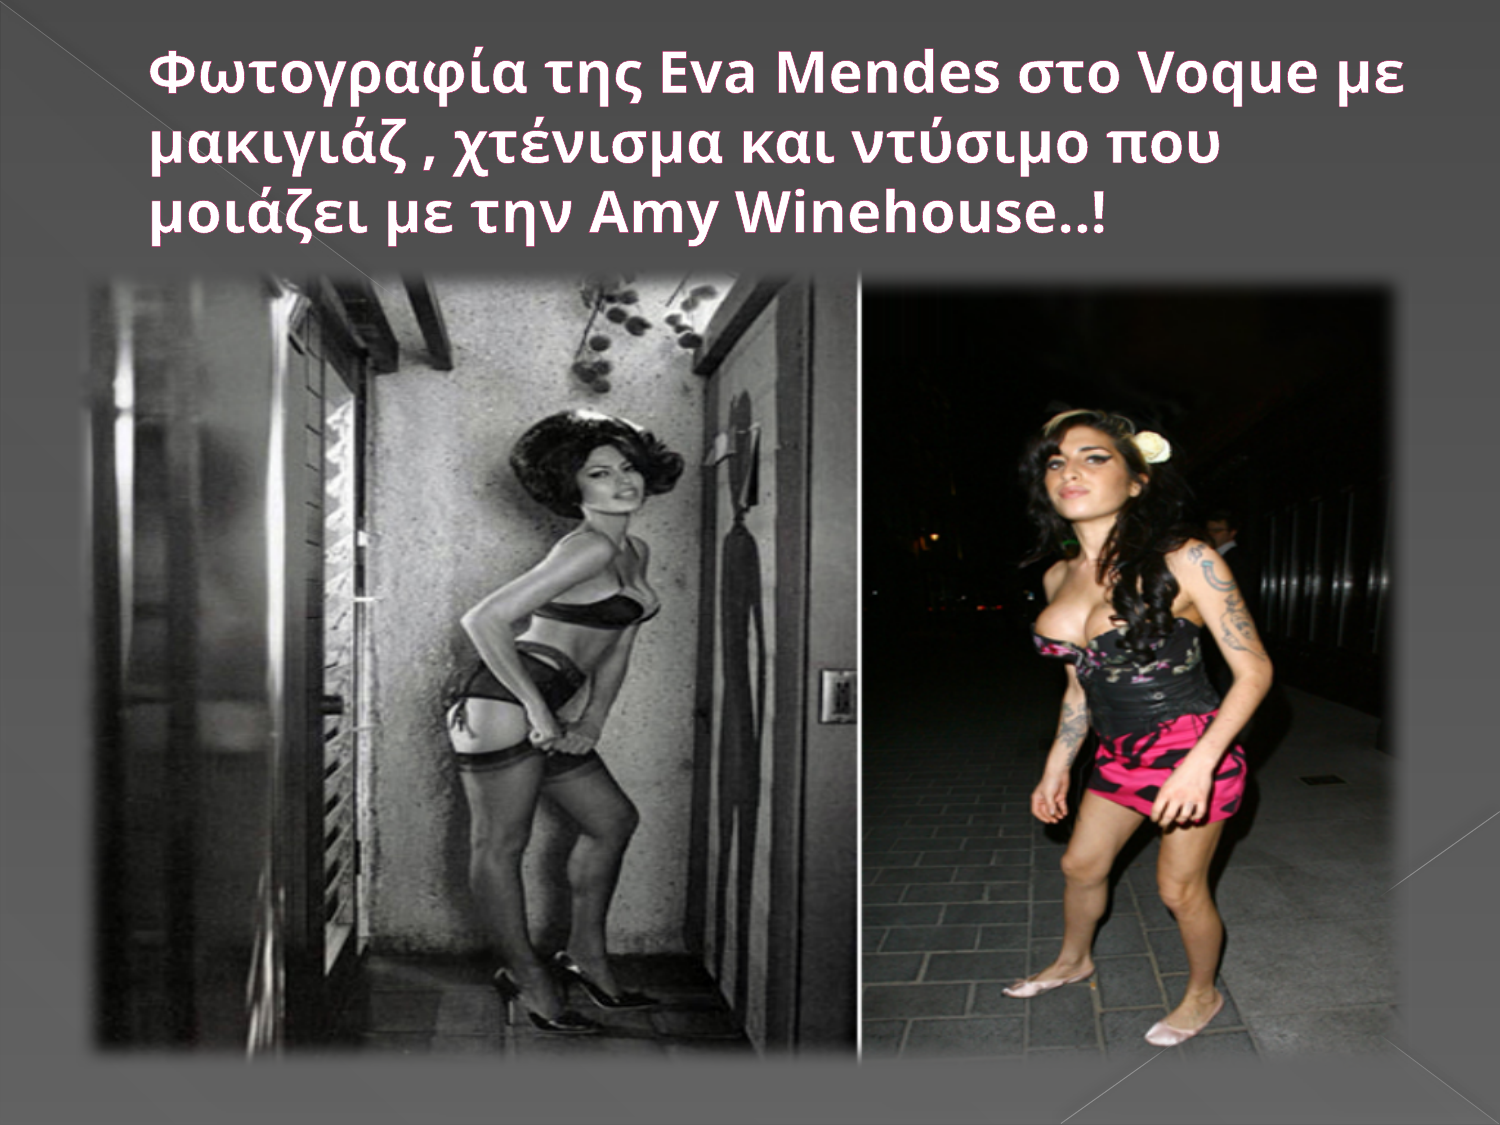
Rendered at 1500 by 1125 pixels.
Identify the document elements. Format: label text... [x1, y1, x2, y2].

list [76, 266, 1412, 1071]
title Φωτογραφία της Eva Mendes στο Voque με μακιγιάζ , χτένισμα και ντύσιμο που μοιάζει με την Amy Winehouse..! [53, 0, 1424, 279]
